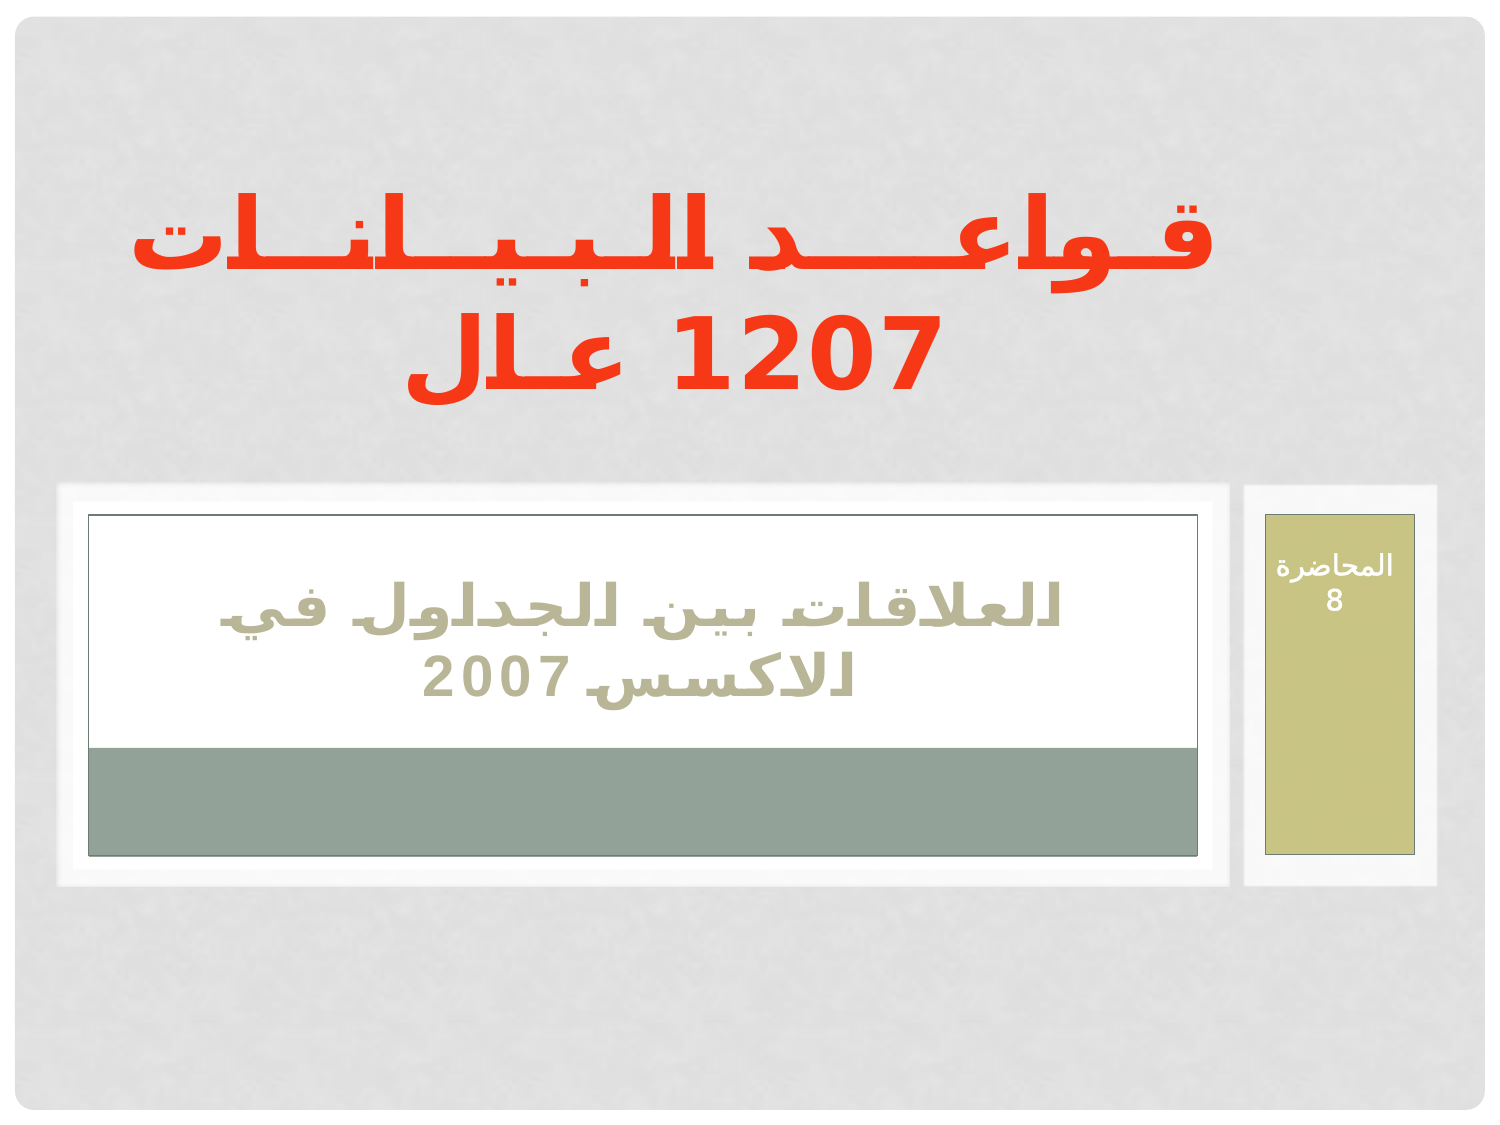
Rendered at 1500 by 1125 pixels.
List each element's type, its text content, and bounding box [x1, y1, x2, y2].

text_box قـواعــــد الـبـيــانــات 1207 عـال [93, 175, 1257, 417]
text_box المحاضرة 8 [1257, 538, 1412, 624]
title العلاقات بين الجداول في الاكسس 2007 [99, 515, 1187, 716]
